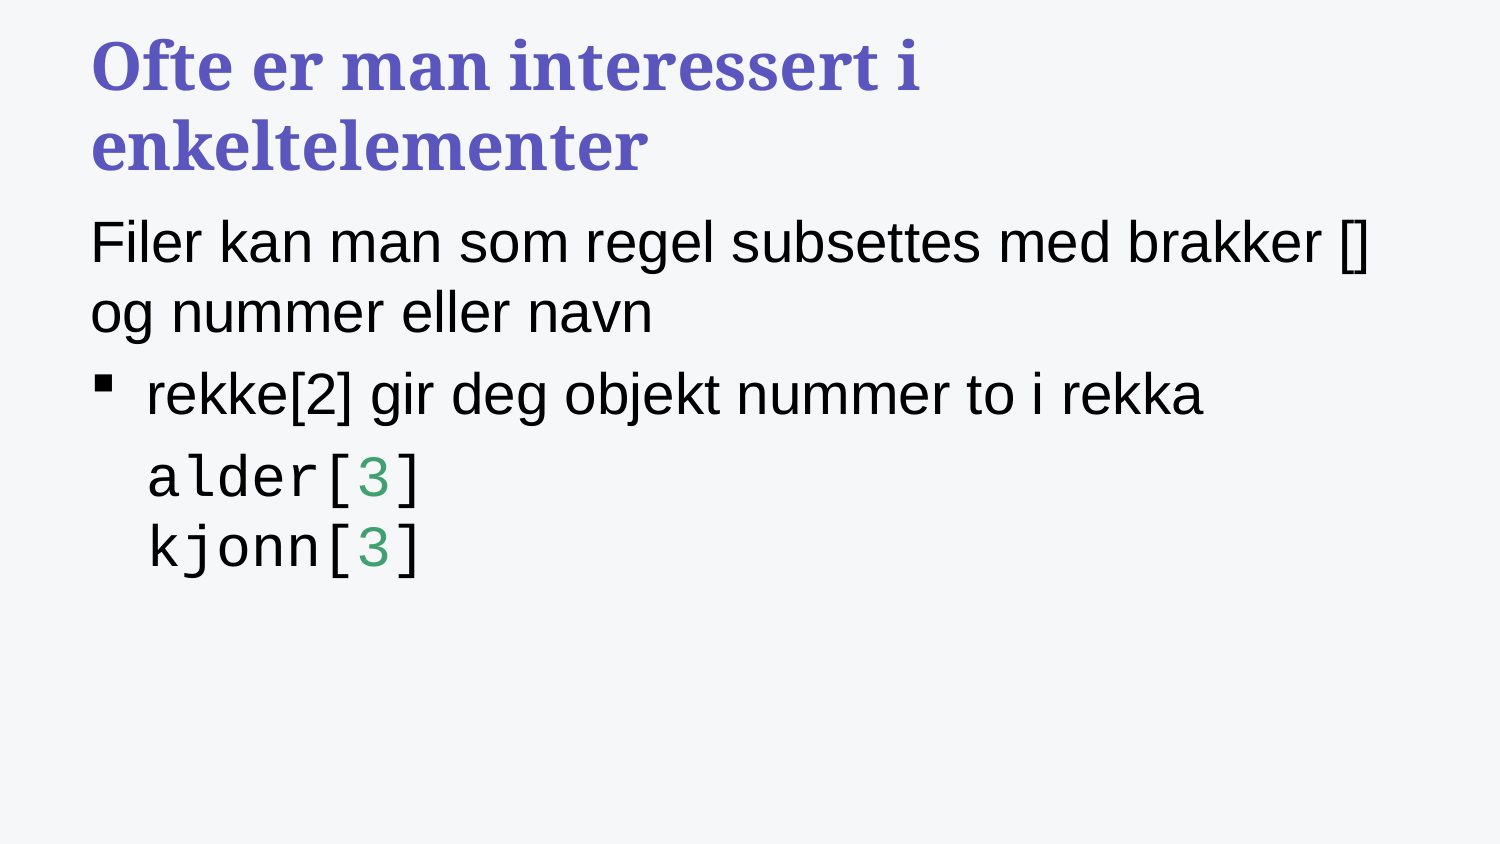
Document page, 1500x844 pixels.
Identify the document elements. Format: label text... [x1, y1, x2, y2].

list Filer kan man som regel subsettes med brakker [] og nummer eller navn rekke[2] gir deg objekt nummer to i rekka alder[3] kjonn[3] [75, 196, 1425, 754]
title Ofte er man interessert i enkeltelementer [75, 33, 1425, 175]
